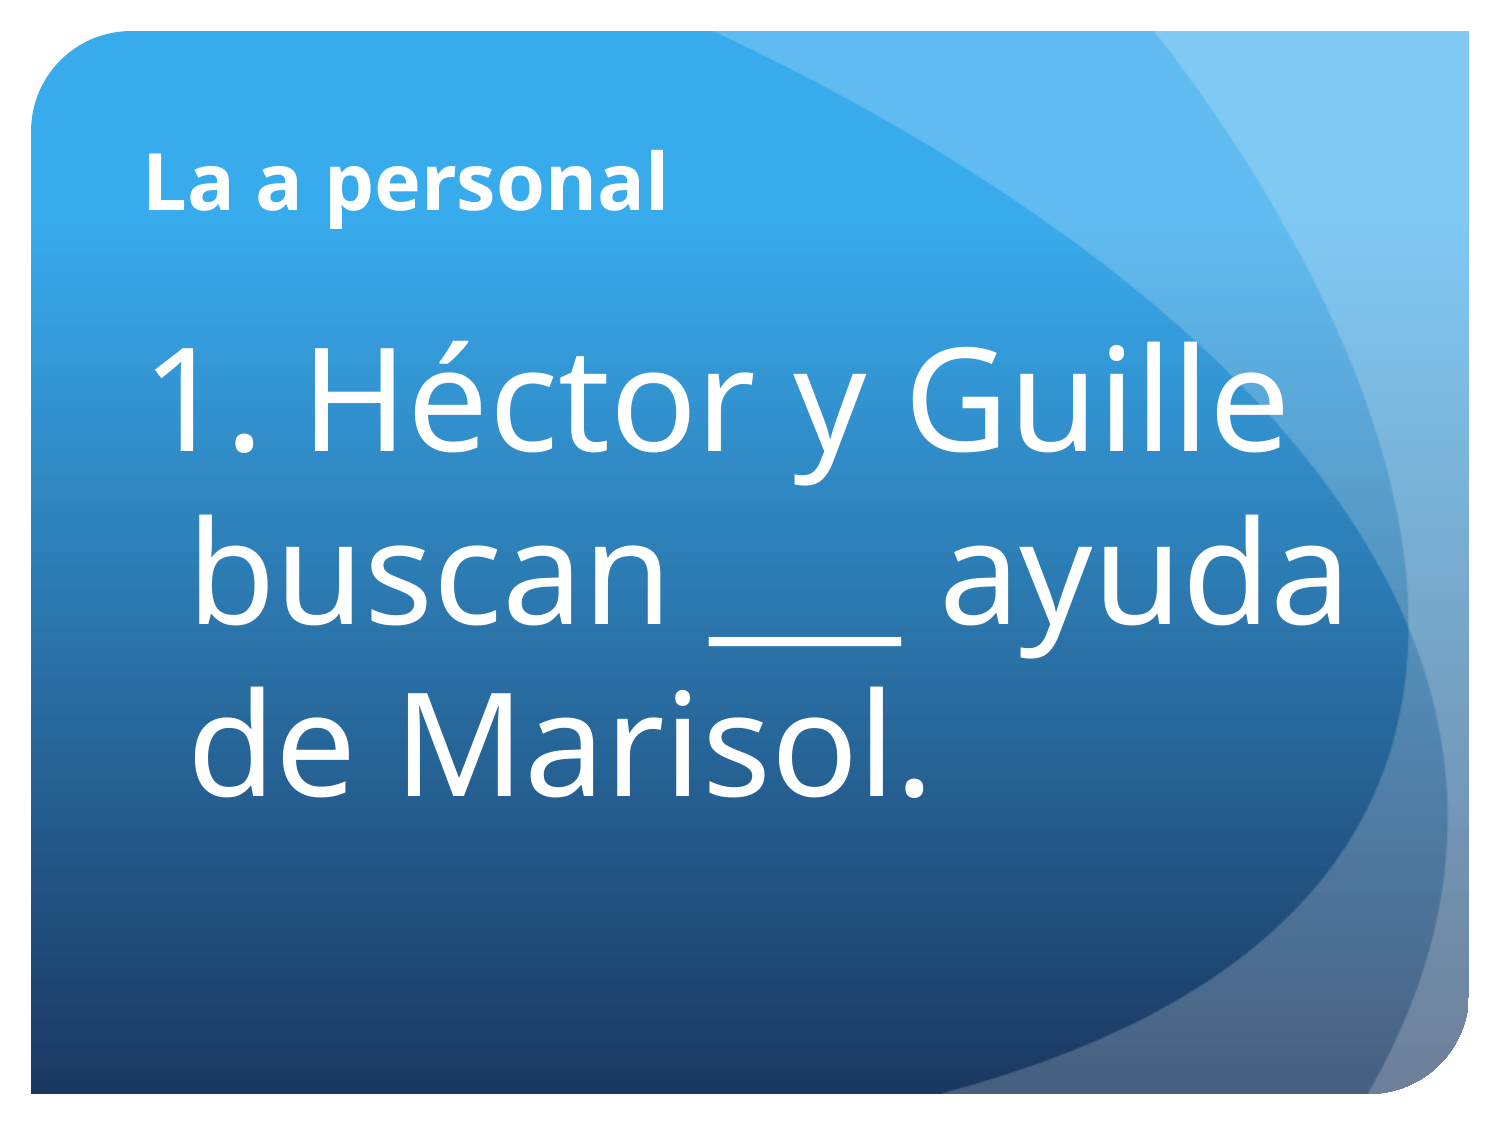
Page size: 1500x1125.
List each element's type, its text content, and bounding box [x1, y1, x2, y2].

list 1. Héctor y Guille buscan ___ ayuda de Marisol. [127, 299, 1372, 991]
picture [24, 30, 1473, 1094]
title La a personal [127, 62, 1372, 234]
